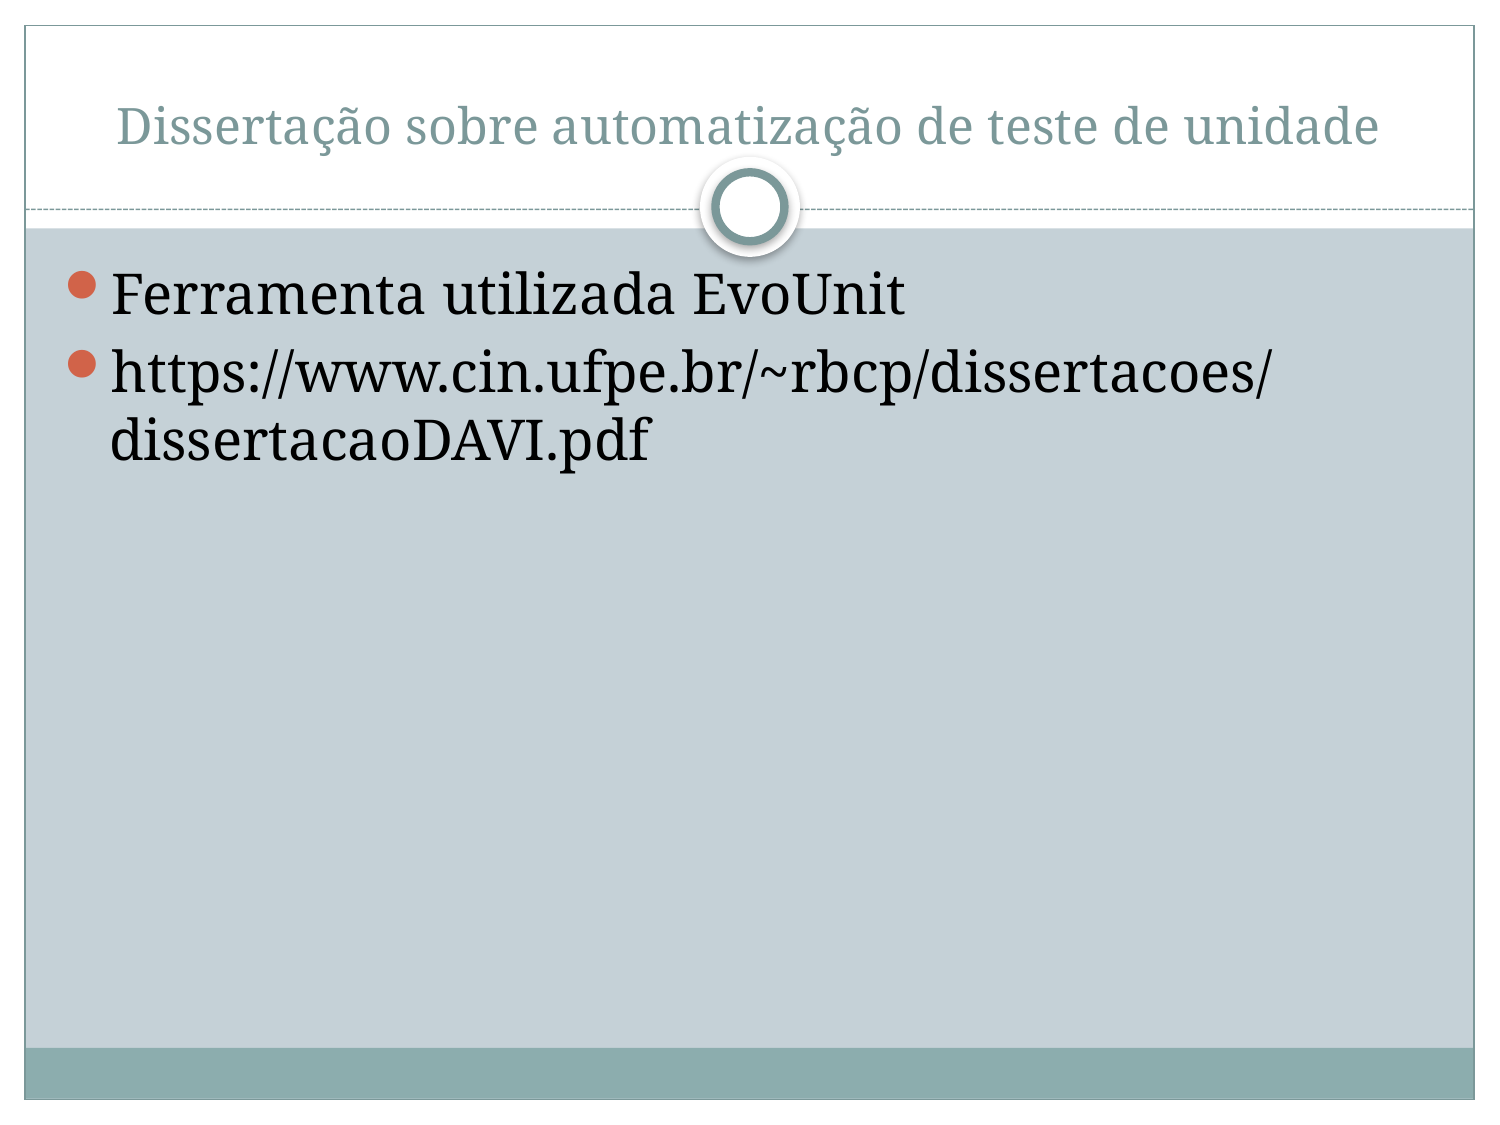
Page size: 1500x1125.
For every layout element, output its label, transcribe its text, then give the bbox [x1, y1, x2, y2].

title Dissertação sobre automatização de teste de unidade [49, 37, 1450, 162]
list Ferramenta utilizada EvoUnit https://www.cin.ufpe.br/~rbcp/dissertacoes/dissertacaoDAVI.pdf [49, 250, 1445, 1001]
